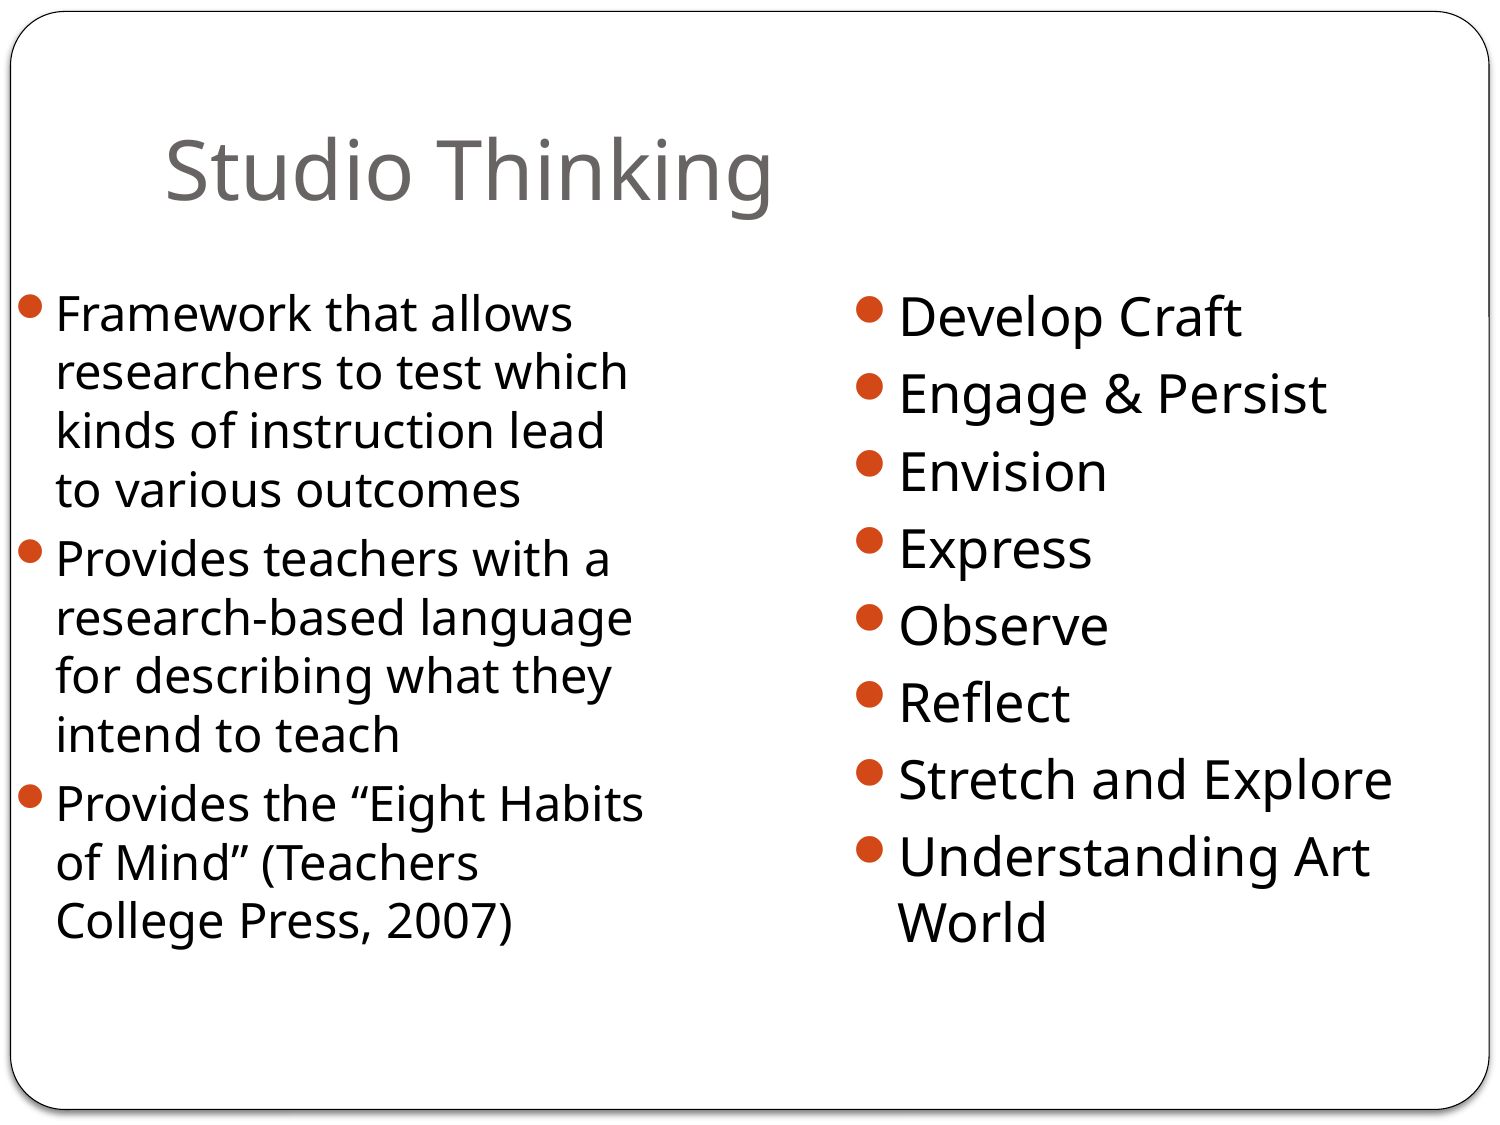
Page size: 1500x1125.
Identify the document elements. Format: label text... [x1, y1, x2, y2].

list Framework that allows researchers to test which kinds of instruction lead to various outcomes Provides teachers with a research-based language for describing what they intend to teach Provides the “Eight Habits of Mind” (Teachers College Press, 2007) [0, 275, 663, 1112]
title Studio Thinking [150, 45, 1425, 233]
list Develop Craft Engage & Persist Envision Express Observe Reflect Stretch and Explore Understanding Art World [837, 275, 1500, 1112]
